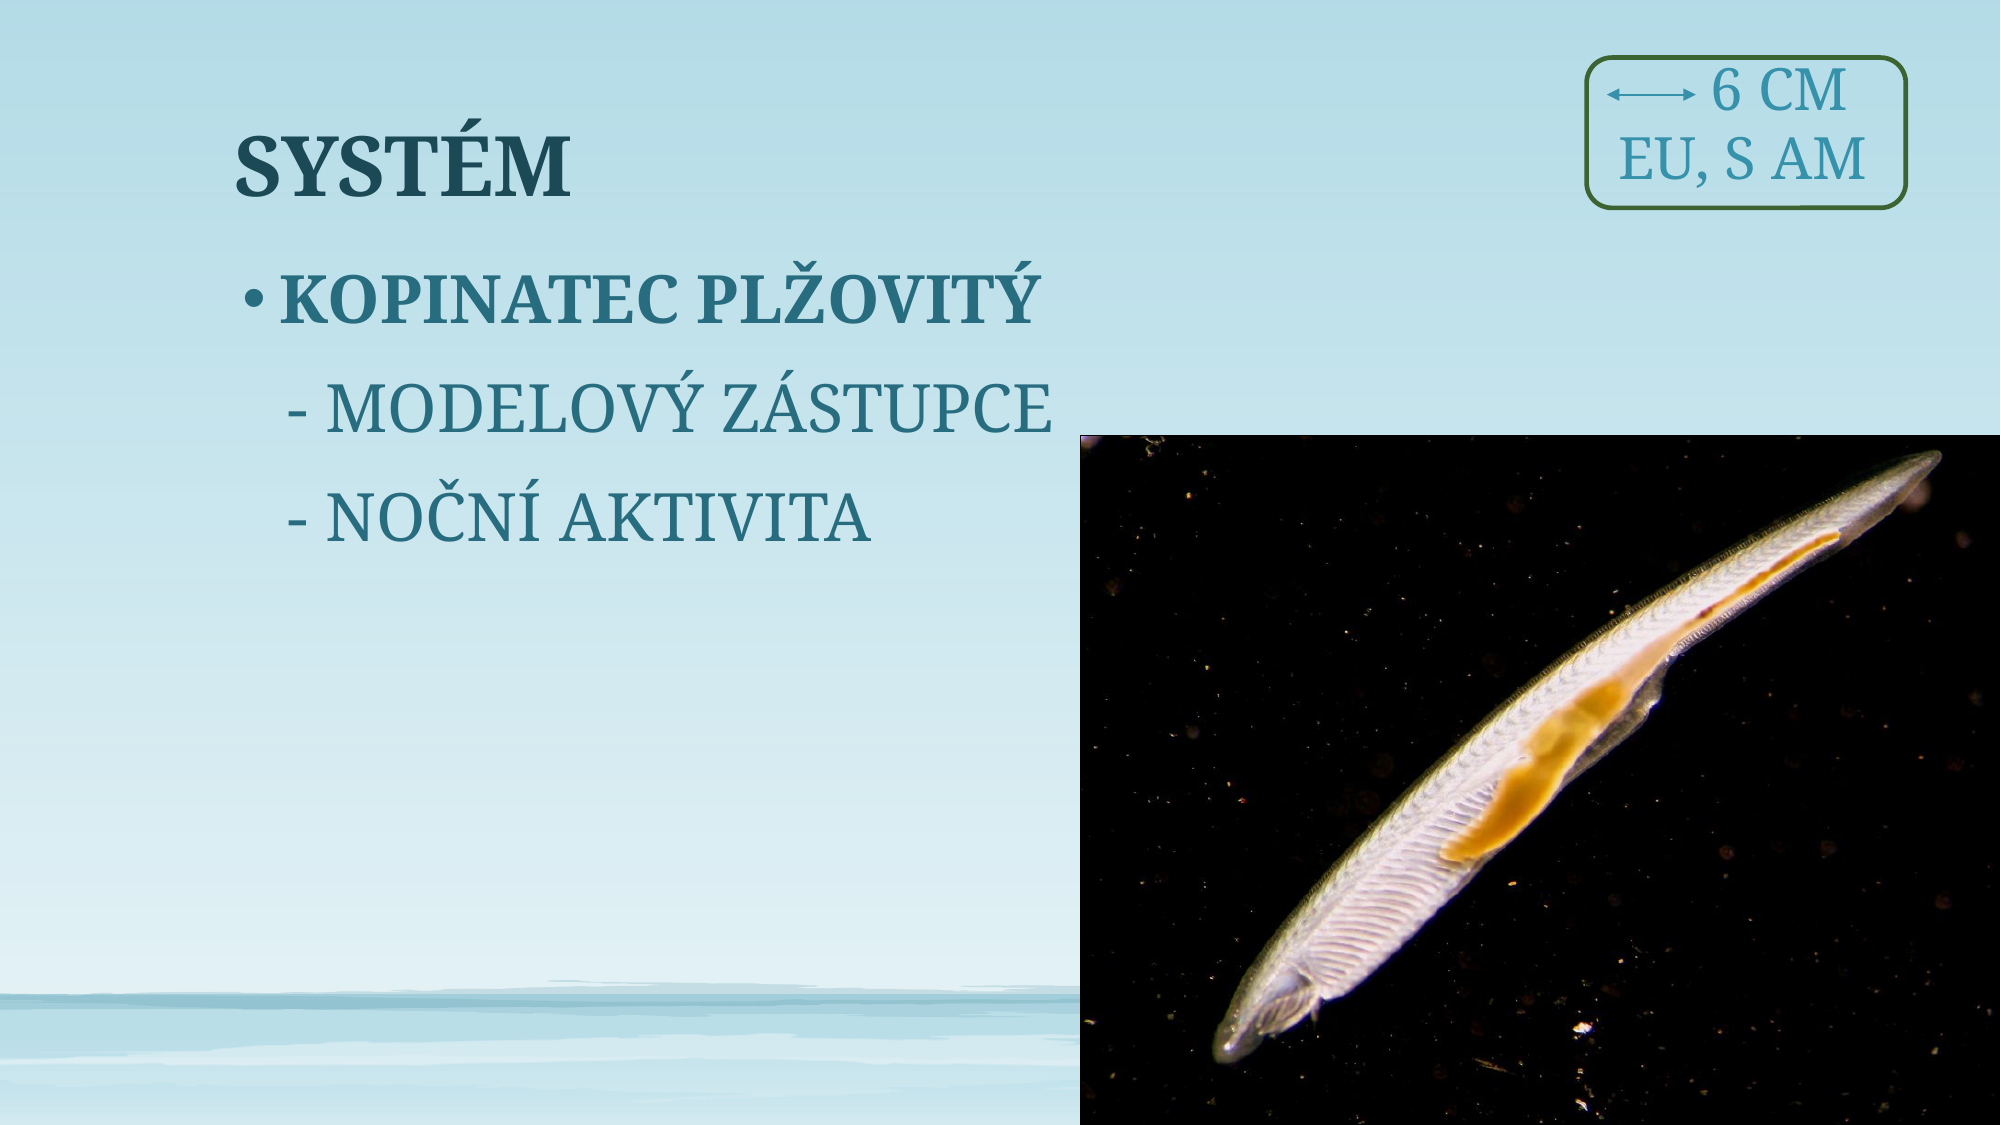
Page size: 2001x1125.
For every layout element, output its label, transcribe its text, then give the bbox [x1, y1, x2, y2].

text_box 6 CM [1695, 52, 1941, 131]
title SYSTÉM [219, 43, 1780, 222]
text_box EU, S AM [1603, 121, 1893, 200]
list KOPINATEC PLŽOVITÝ - MODELOVÝ ZÁSTUPCE - NOČNÍ AKTIVITA [219, 258, 1780, 742]
text_box [1585, 56, 1907, 209]
picture [0, 435, 2000, 1125]
